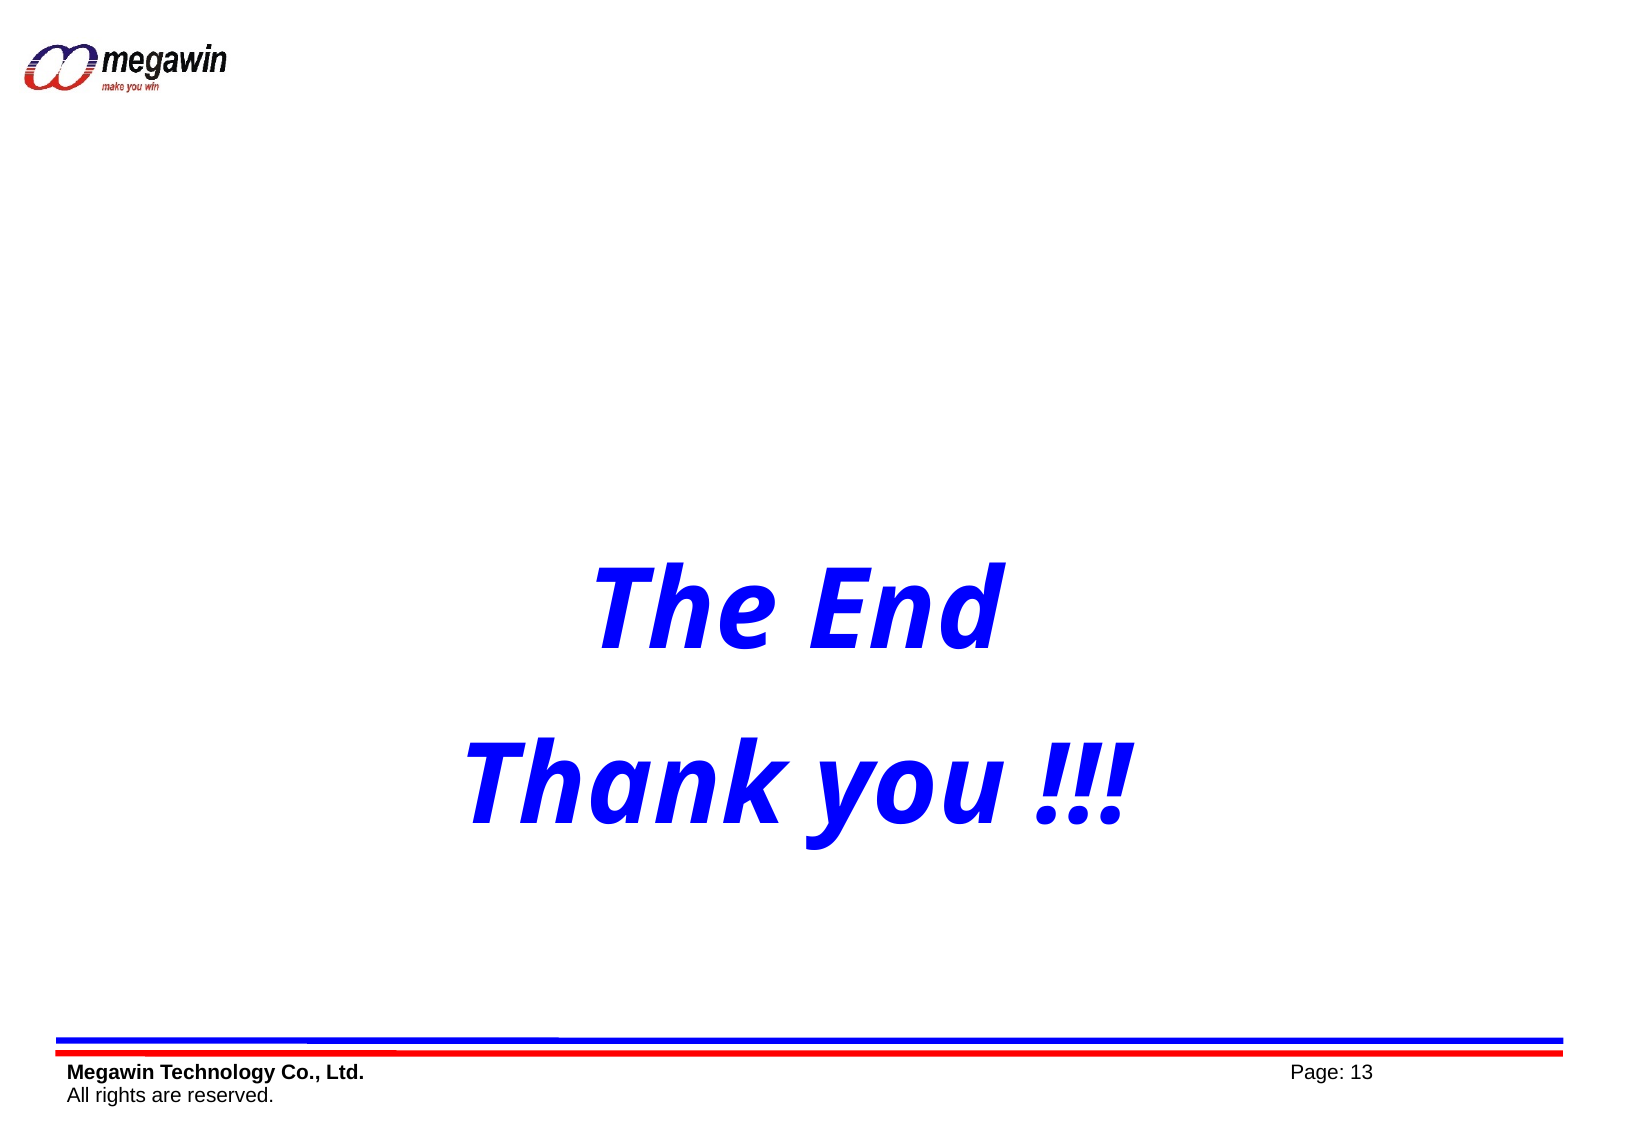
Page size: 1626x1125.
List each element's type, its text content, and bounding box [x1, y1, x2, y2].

list The End Thank you !!! [35, 348, 1556, 957]
picture [19, 37, 231, 97]
